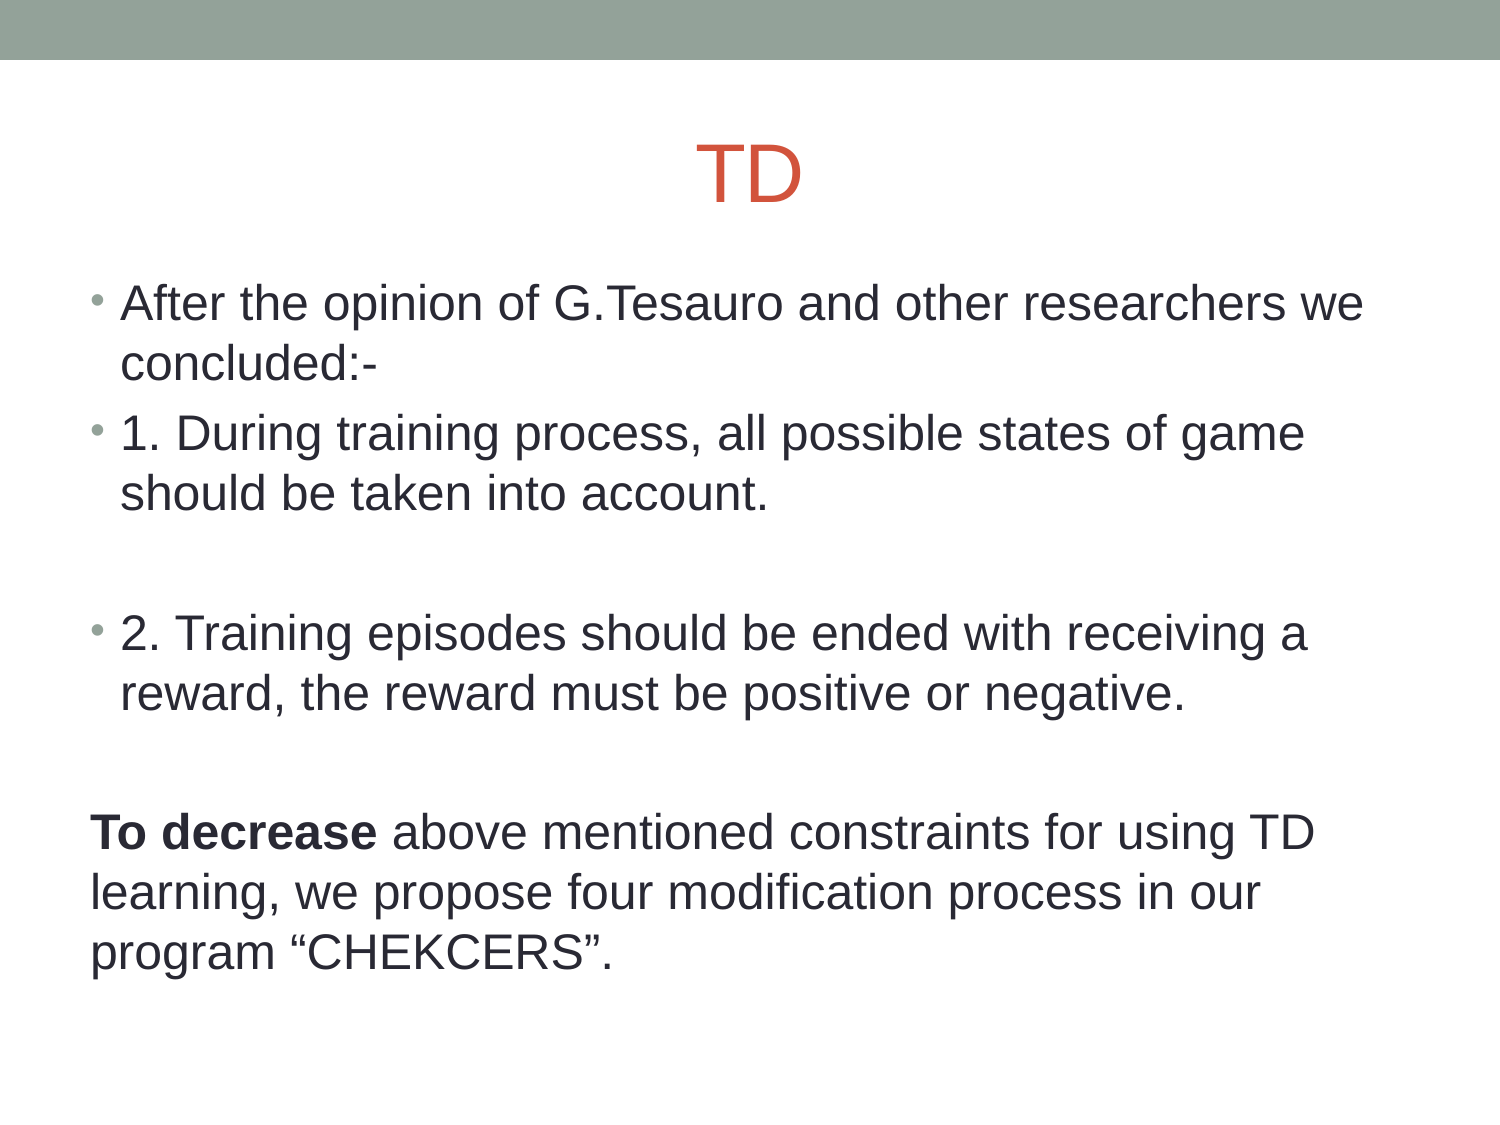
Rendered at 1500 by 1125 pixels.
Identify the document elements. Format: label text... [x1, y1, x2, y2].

list After the opinion of G.Tesauro and other researchers we concluded:- 1. During training process, all possible states of game should be taken into account. 2. Training episodes should be ended with receiving a reward, the reward must be positive or negative. To decrease above mentioned constraints for using TD learning, we propose four modification process in our program “CHEKCERS”. [75, 262, 1425, 1063]
title TD [75, 87, 1425, 250]
